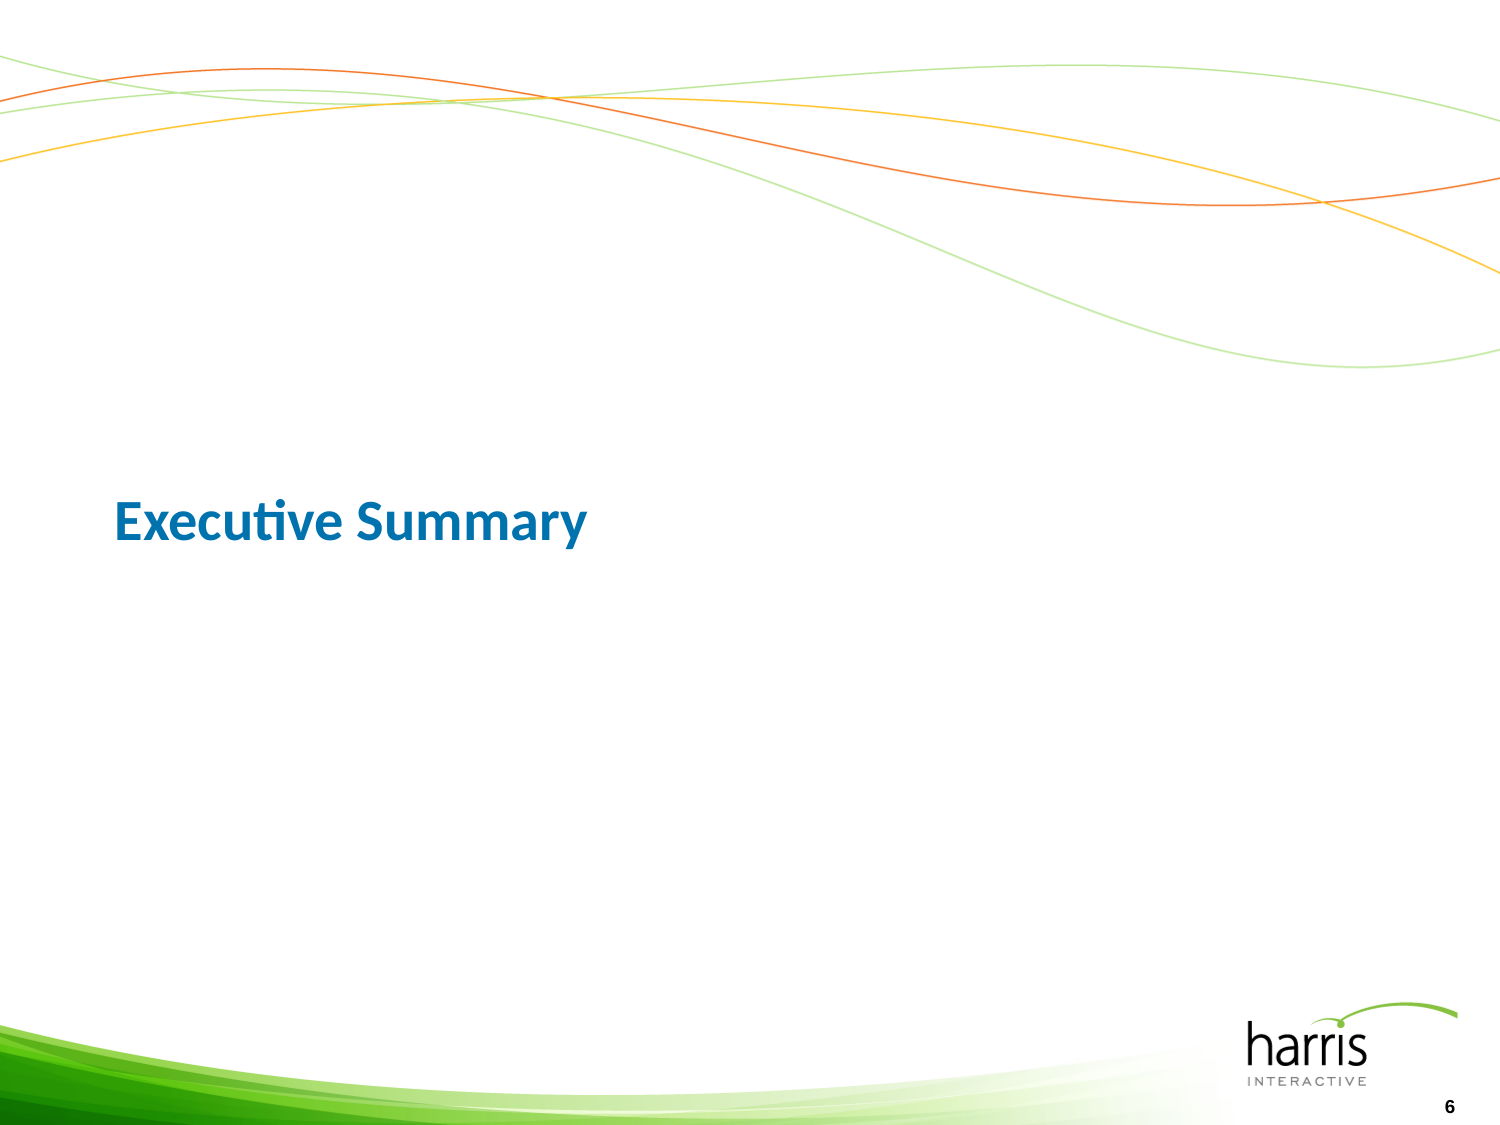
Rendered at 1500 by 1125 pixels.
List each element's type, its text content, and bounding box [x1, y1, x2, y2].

picture [0, 0, 1500, 1125]
title Executive Summary [99, 474, 1351, 563]
slide_number 6 [1399, 1086, 1500, 1125]
